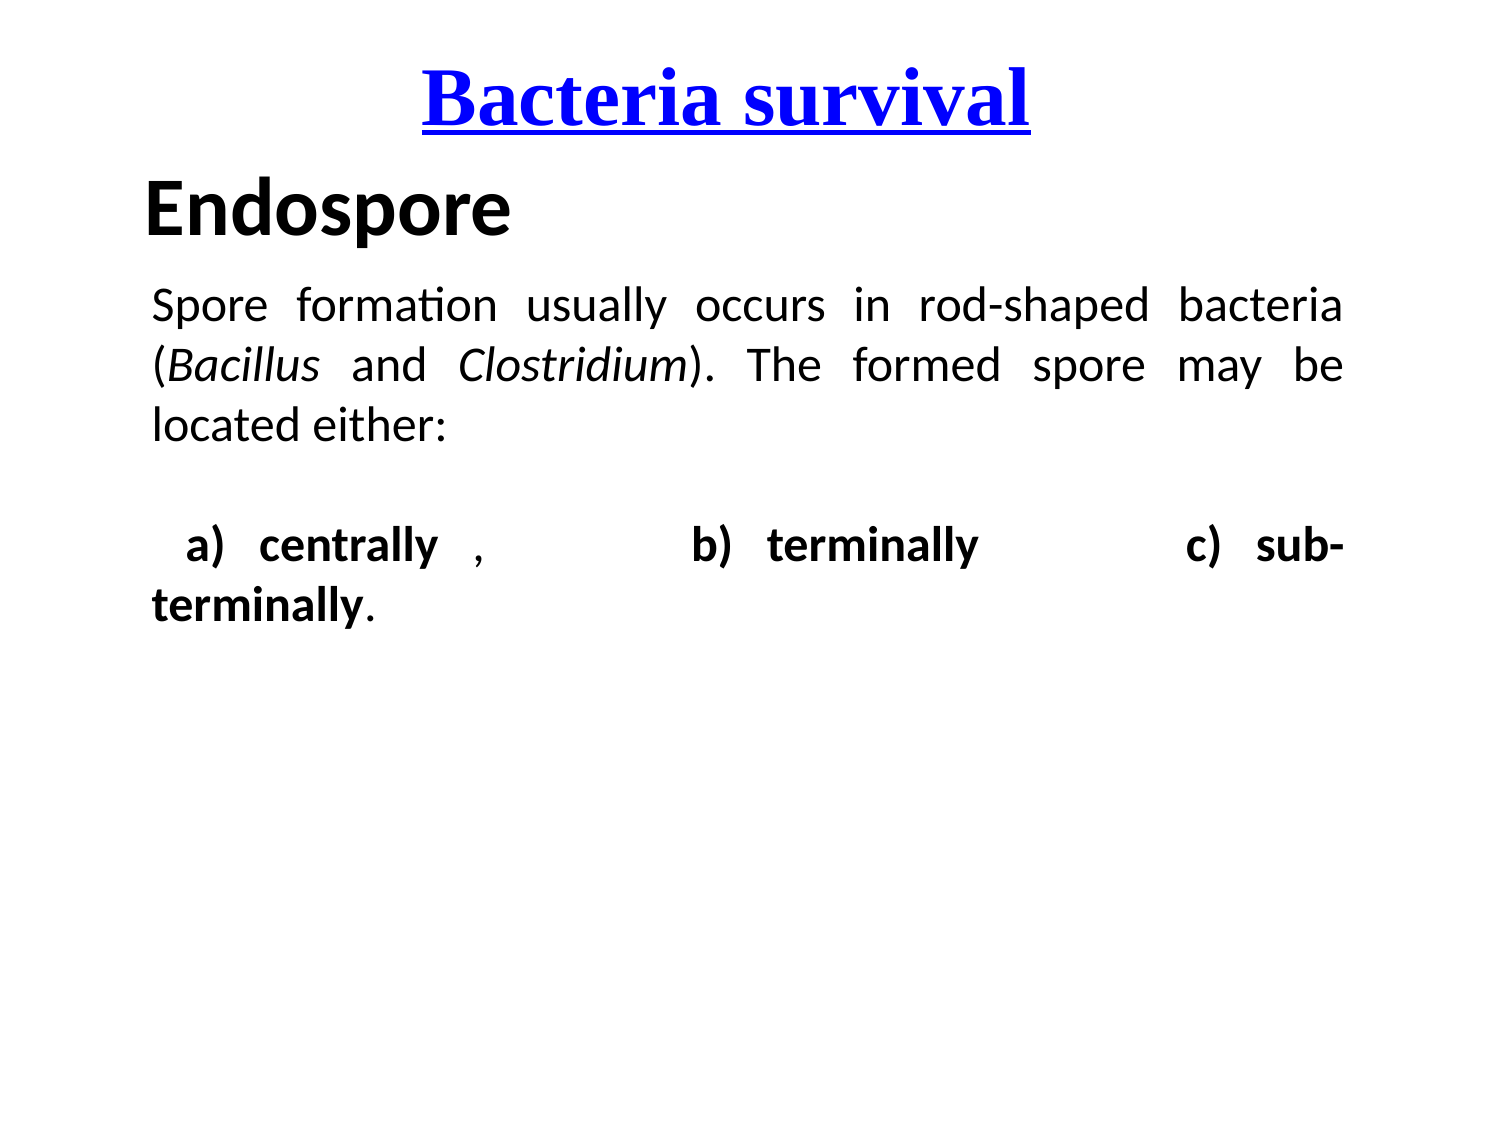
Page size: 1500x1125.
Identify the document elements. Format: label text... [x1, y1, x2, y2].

text_box Bacteria survival [407, 35, 1158, 250]
text_box Endospore [130, 145, 547, 260]
text_box Spore formation usually occurs in rod-shaped bacteria (Bacillus and Clostridium). The formed spore may be located either: a) centrally , b) terminally c) sub-terminally. [136, 263, 1360, 639]
